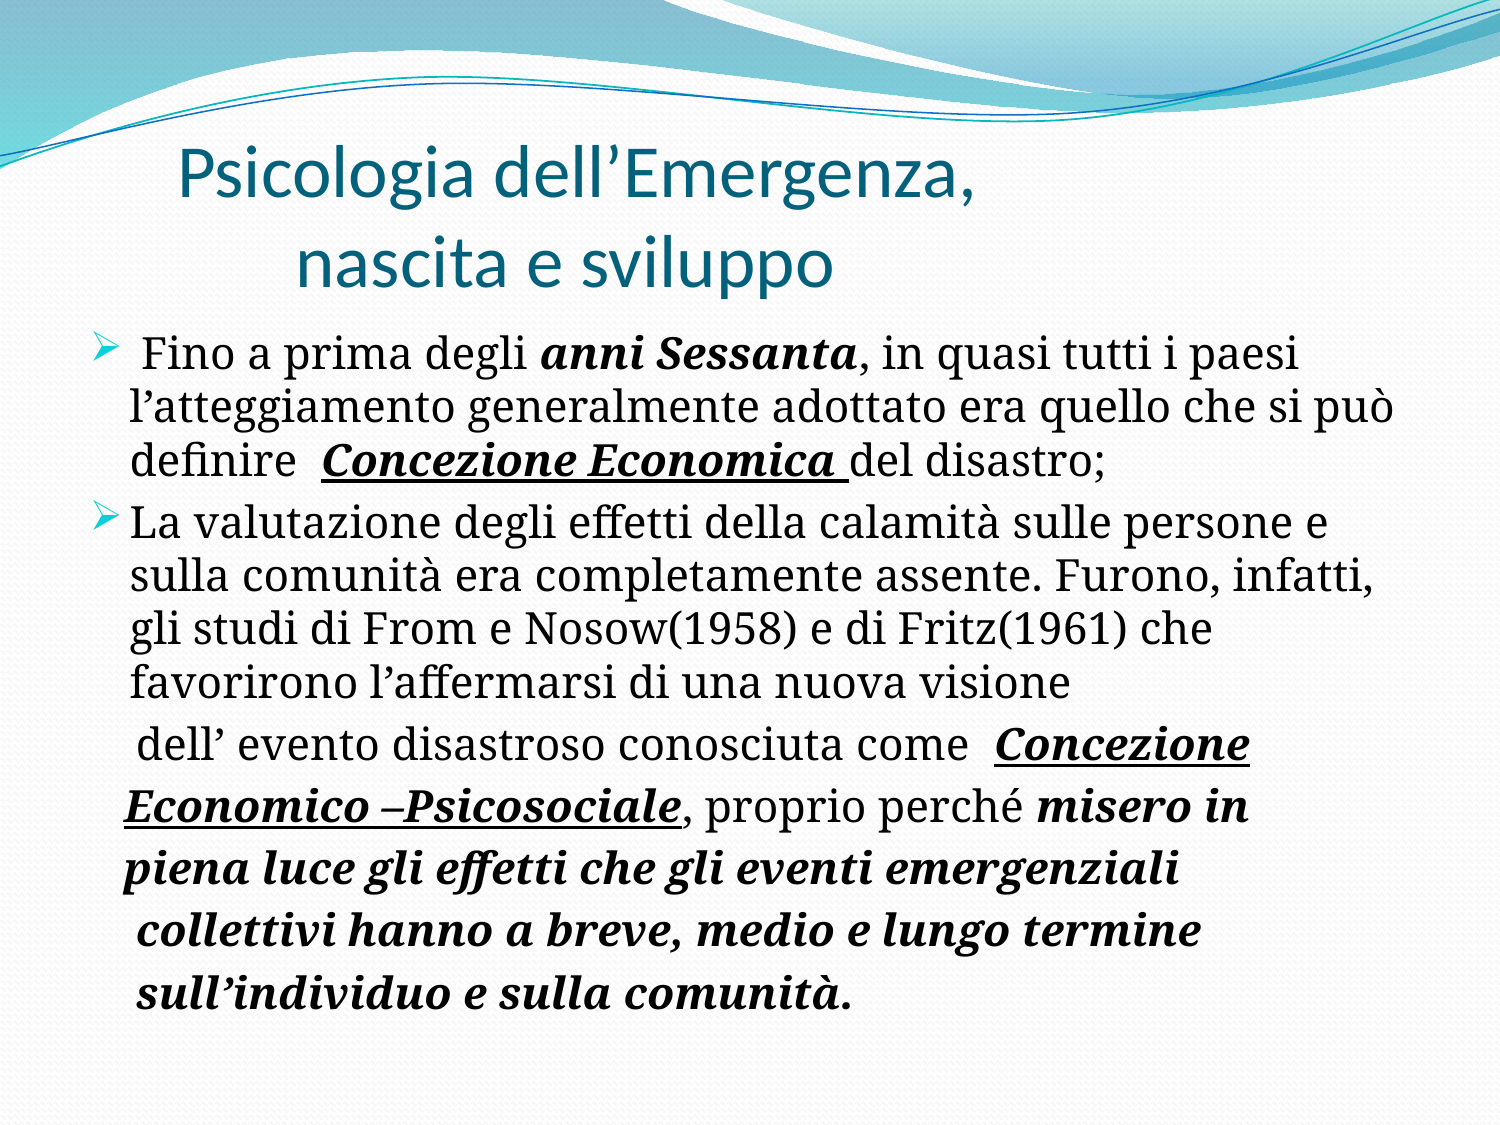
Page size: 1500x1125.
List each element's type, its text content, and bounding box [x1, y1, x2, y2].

list Fino a prima degli anni Sessanta, in quasi tutti i paesi l’atteggiamento generalmente adottato era quello che si può definire Concezione Economica del disastro; La valutazione degli effetti della calamità sulle persone e sulla comunità era completamente assente. Furono, infatti, gli studi di From e Nosow(1958) e di Fritz(1961) che favorirono l’affermarsi di una nuova visione dell’ evento disastroso conosciuta come Concezione Economico –Psicosociale, proprio perché misero in piena luce gli effetti che gli eventi emergenziali collettivi hanno a breve, medio e lungo termine sull’individuo e sulla comunità. [75, 317, 1425, 1038]
title Psicologia dell’Emergenza, nascita e sviluppo [75, 115, 1425, 303]
